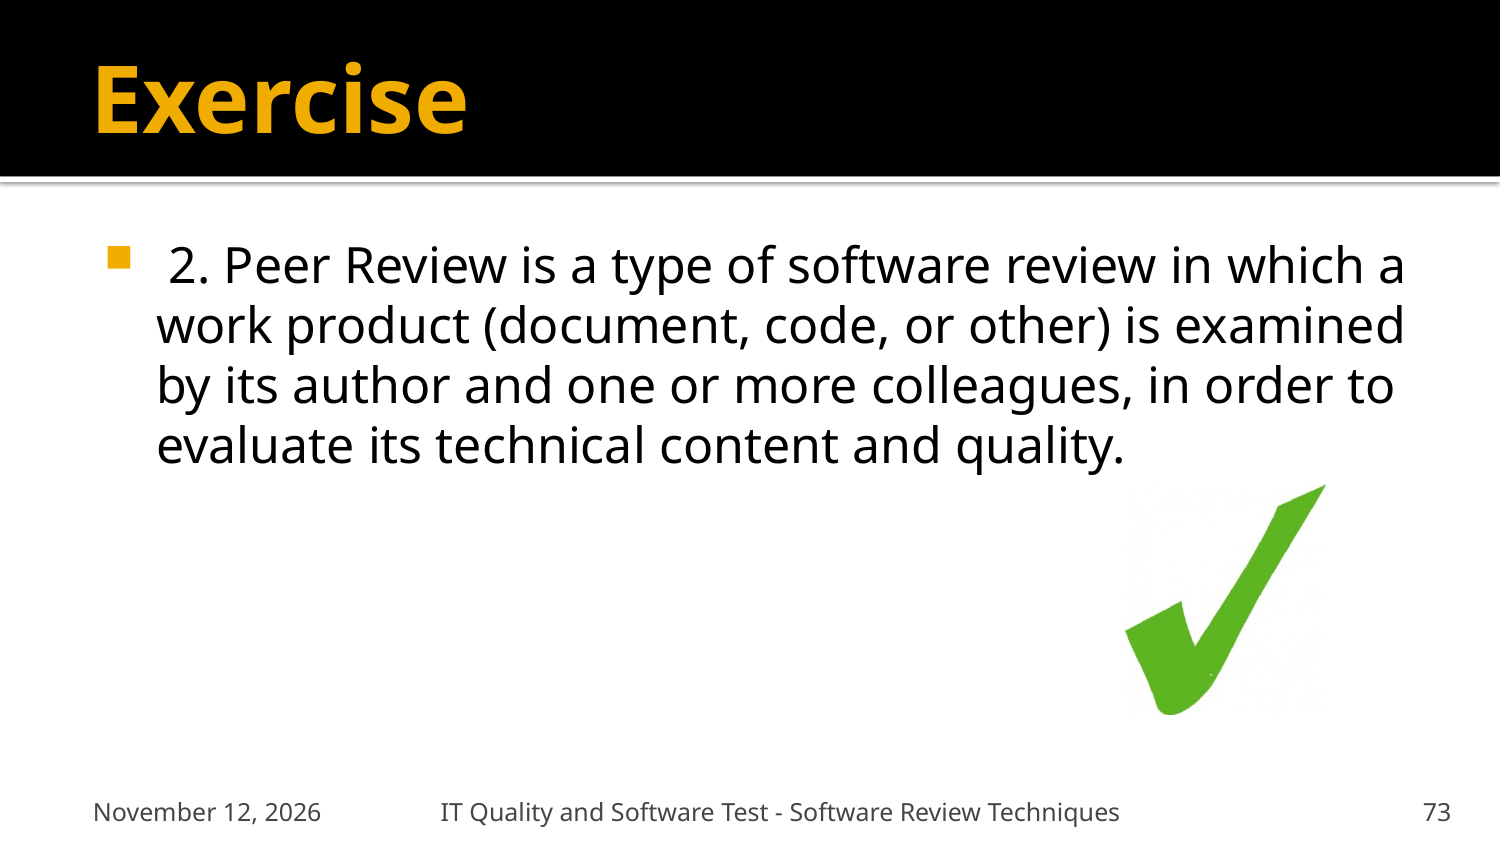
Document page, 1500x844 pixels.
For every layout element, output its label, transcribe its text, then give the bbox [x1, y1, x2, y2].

footer IT Quality and Software Test - Software Review Techniques [433, 796, 1337, 831]
slide_number 73 [1345, 796, 1467, 831]
title Exercise [75, 19, 1425, 174]
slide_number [75, 796, 425, 831]
list 2. Peer Review is a type of software review in which a work product (document, code, or other) is examined by its author and one or more colleagues, in order to evaluate its technical content and quality. [75, 218, 1425, 788]
picture [1124, 484, 1326, 715]
